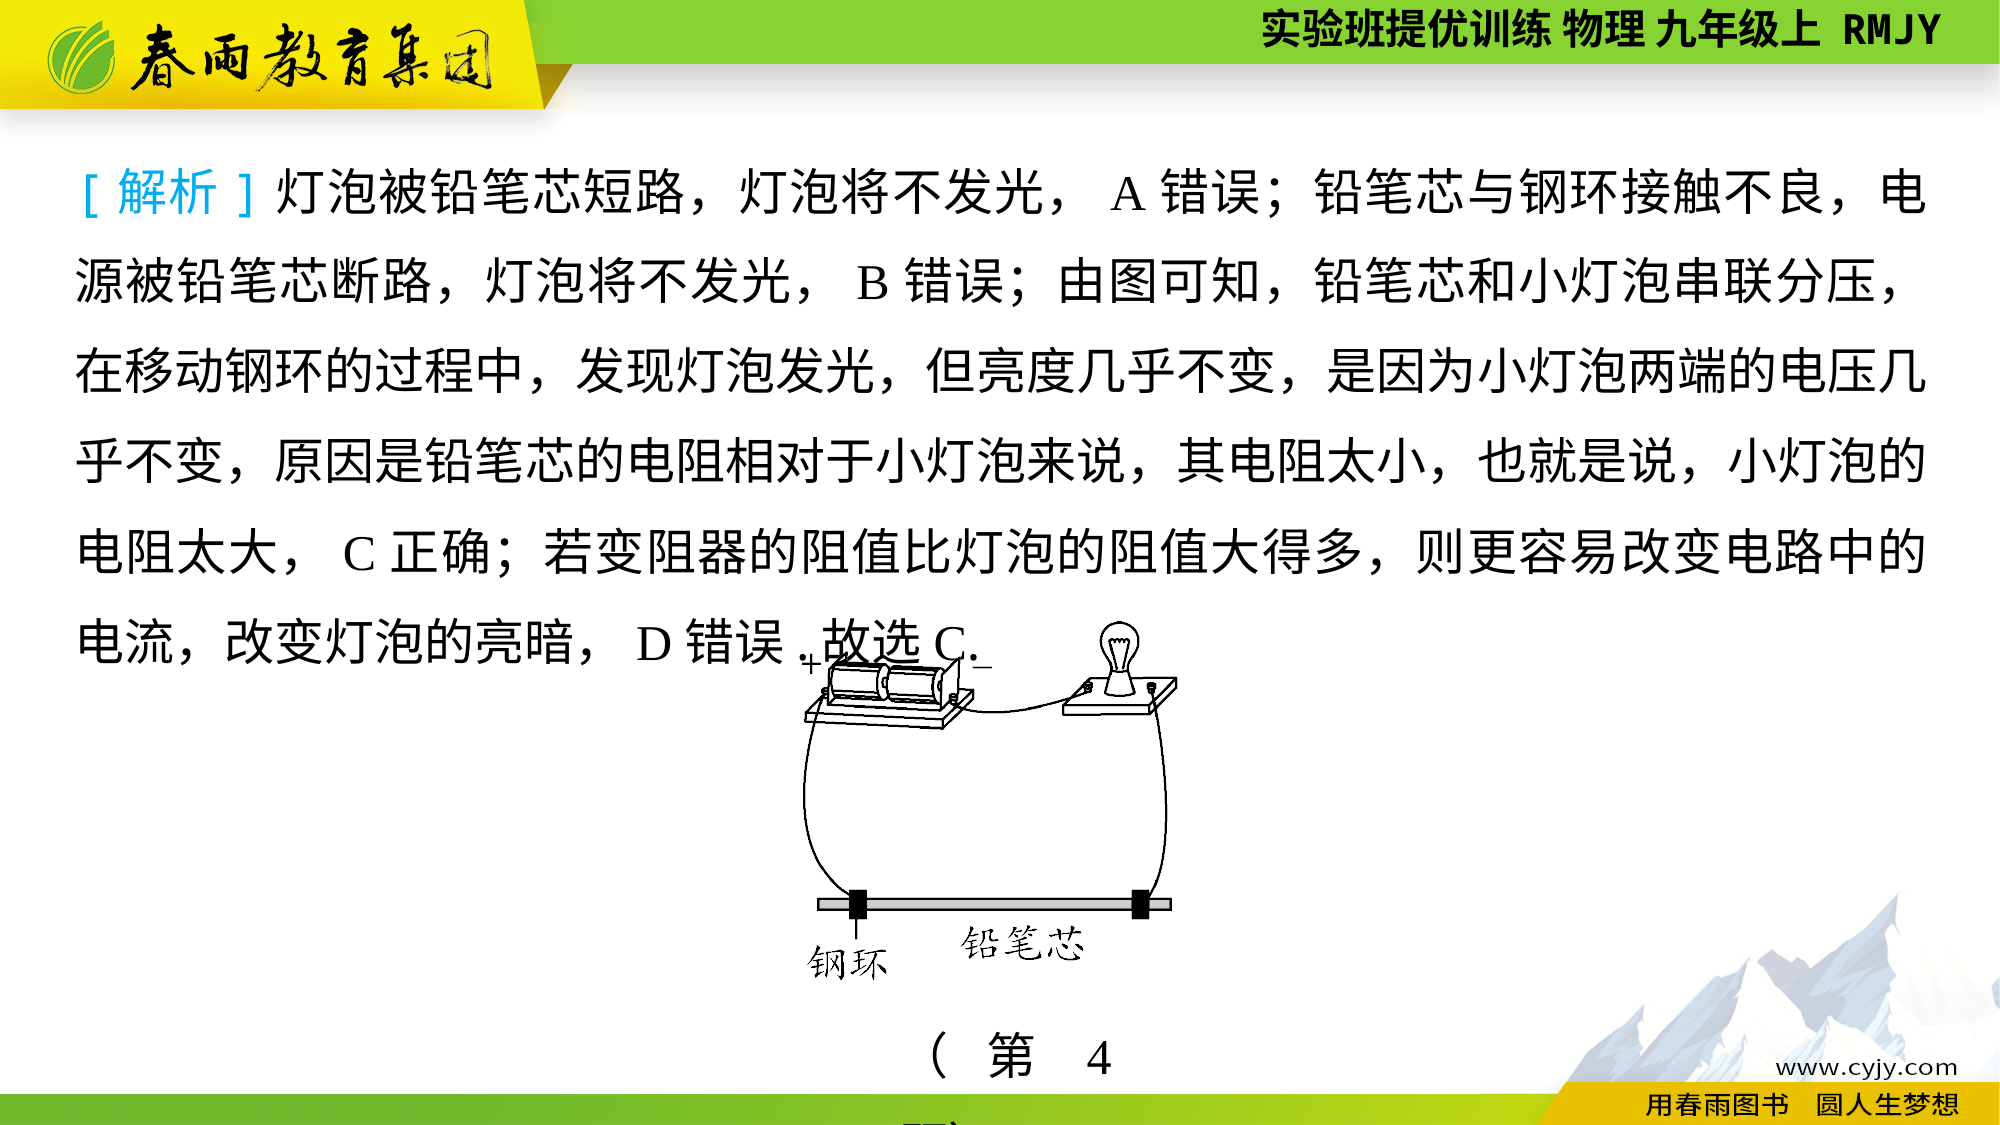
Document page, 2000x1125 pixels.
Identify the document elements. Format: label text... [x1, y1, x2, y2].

text_box （第4题） [883, 997, 1139, 1093]
picture [0, 0, 2000, 1125]
list [解析]灯泡被铅笔芯短路，灯泡将不发光，A错误；铅笔芯与钢环接触不良，电源被铅笔芯断路，灯泡将不发光，B错误；由图可知，铅笔芯和小灯泡串联分压，在移动钢环的过程中，发现灯泡发光，但亮度几乎不变，是因为小灯泡两端的电压几乎不变，原因是铅笔芯的电阻相对于小灯泡来说，其电阻太小，也就是说，小灯泡的电阻太大，C正确；若变阻器的阻值比灯泡的阻值大得多，则更容易改变电路中的电流，改变灯泡的亮暗，D错误.故选C. [59, 122, 1944, 672]
